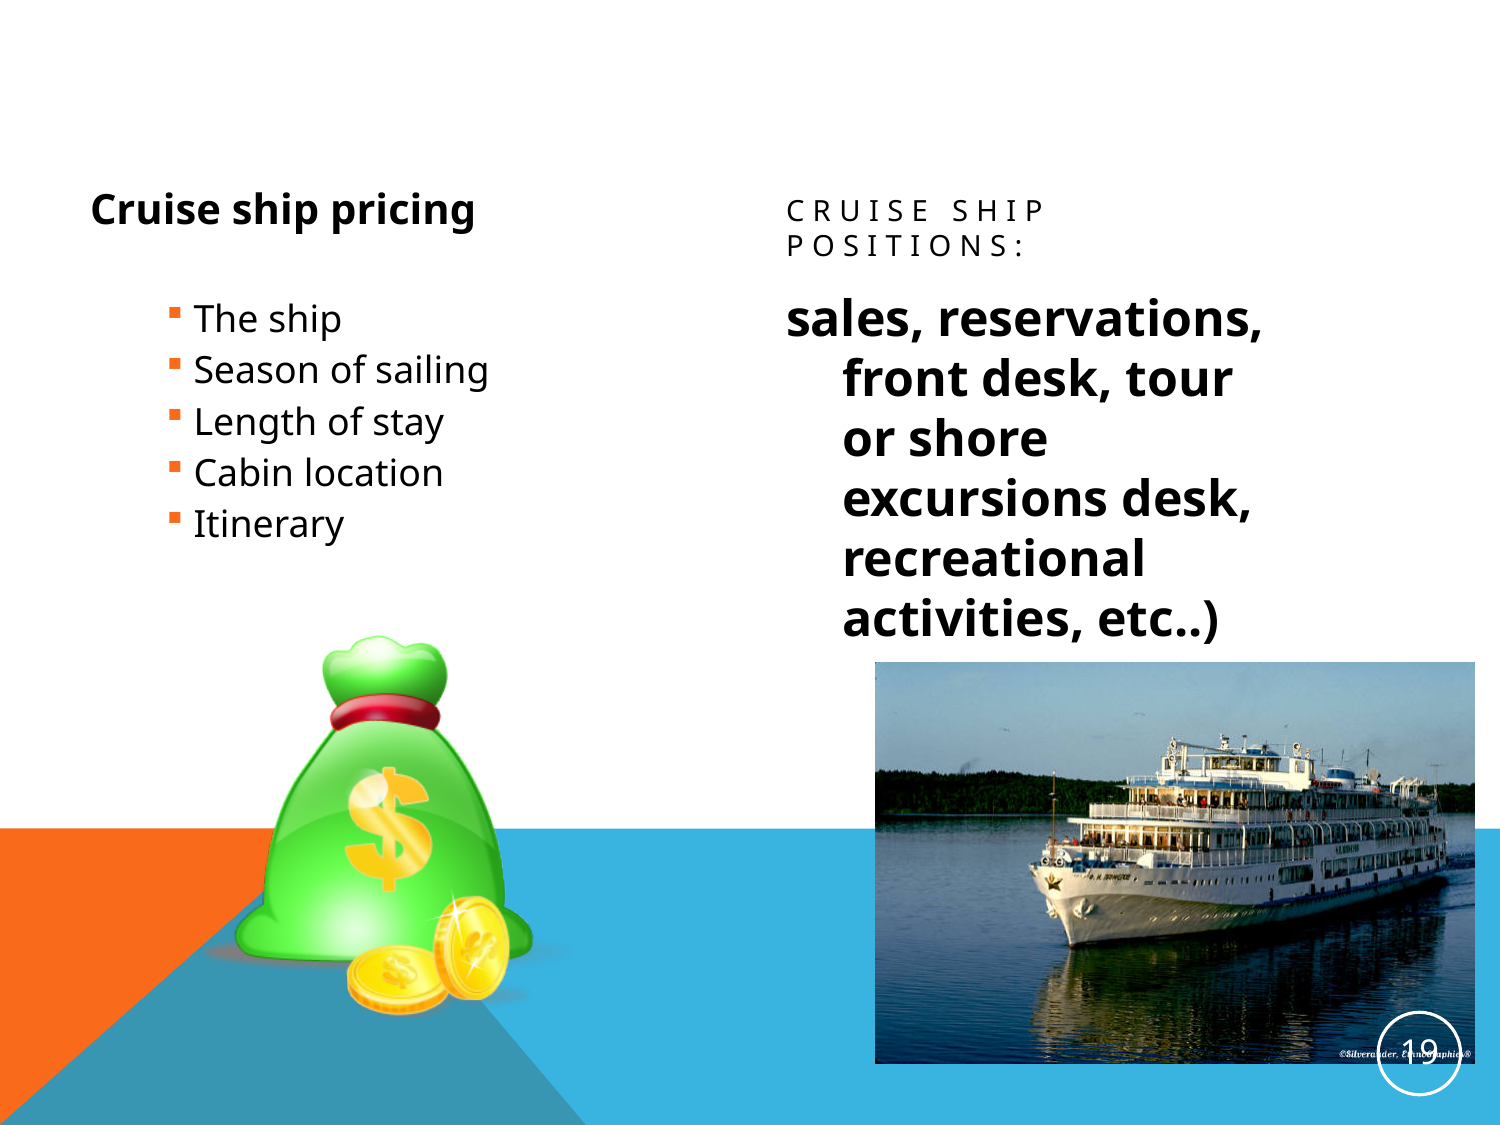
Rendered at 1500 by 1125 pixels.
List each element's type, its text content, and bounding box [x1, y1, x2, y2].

list Cruise Ship Positions: [771, 179, 1296, 270]
list Cruise ship pricing [75, 187, 738, 293]
list sales, reservations, front desk, tour or shore excursions desk, recreational activities, etc..) [771, 279, 1296, 790]
picture [174, 616, 576, 1018]
slide_number 19 [1380, 1072, 1458, 1097]
list The ship Season of sailing Length of stay Cabin location Itinerary [112, 287, 638, 798]
picture [874, 662, 1476, 1064]
